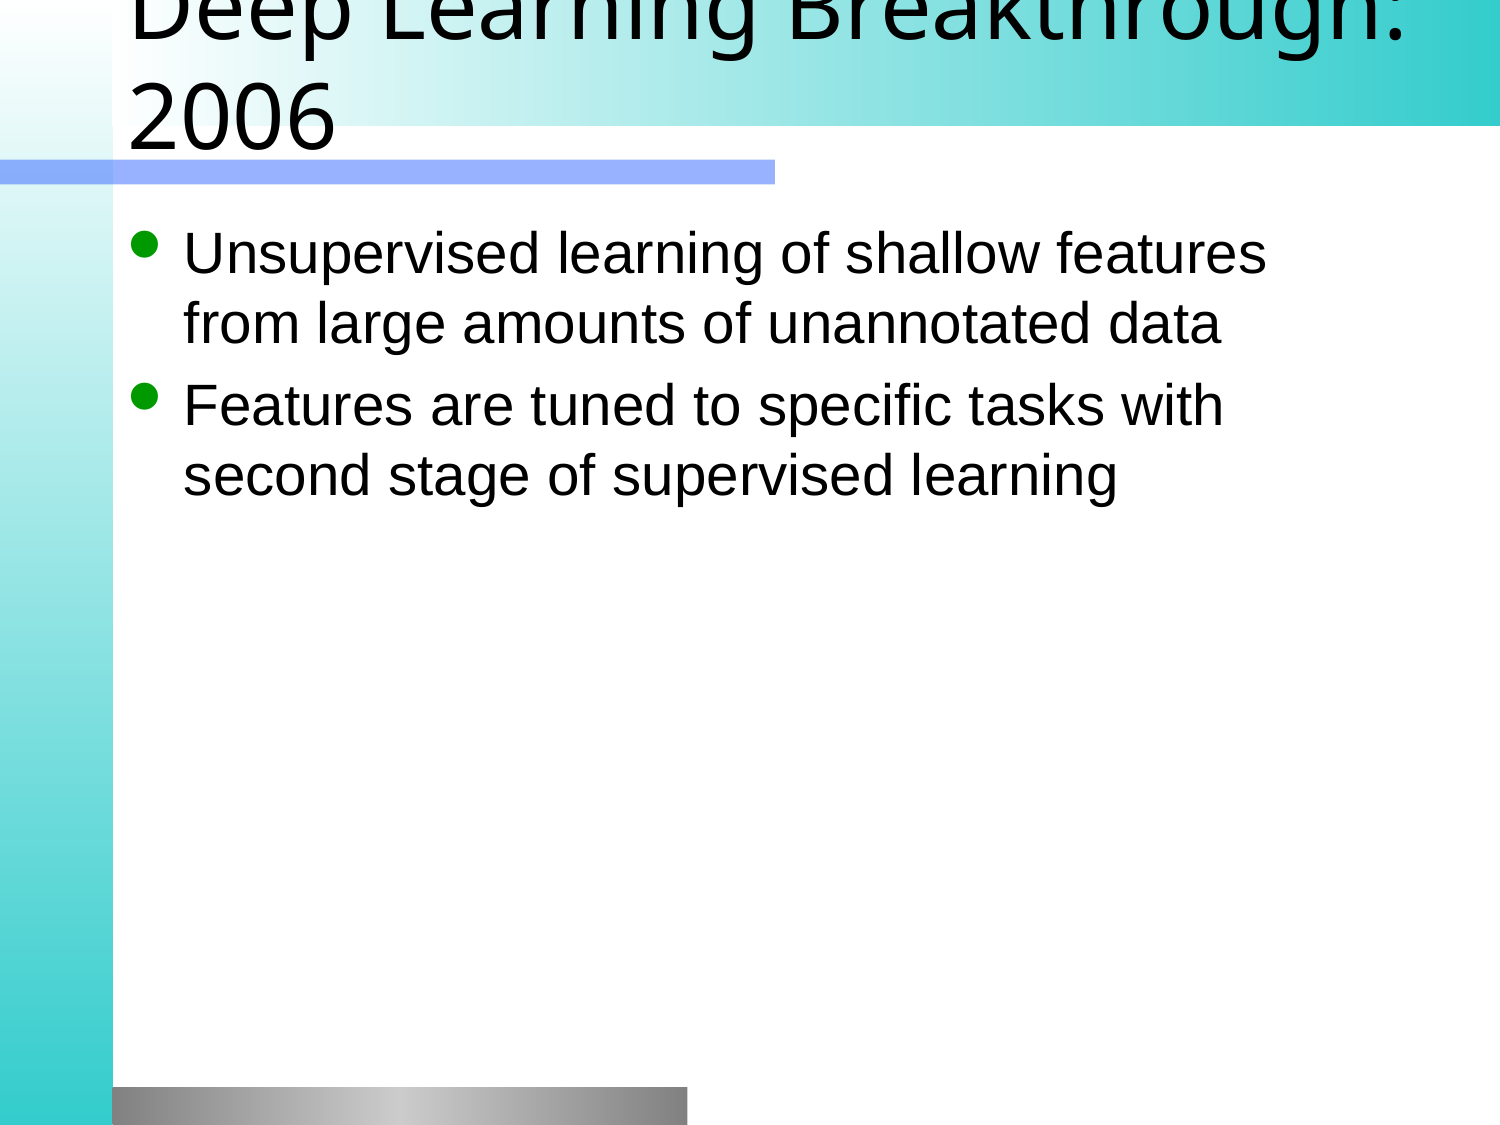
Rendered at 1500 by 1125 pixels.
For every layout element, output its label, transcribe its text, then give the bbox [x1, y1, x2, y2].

title Deep Learning Breakthrough: 2006 [112, 0, 1500, 121]
list Unsupervised learning of shallow features from large amounts of unannotated data Features are tuned to specific tasks with second stage of supervised learning [112, 207, 1388, 1073]
